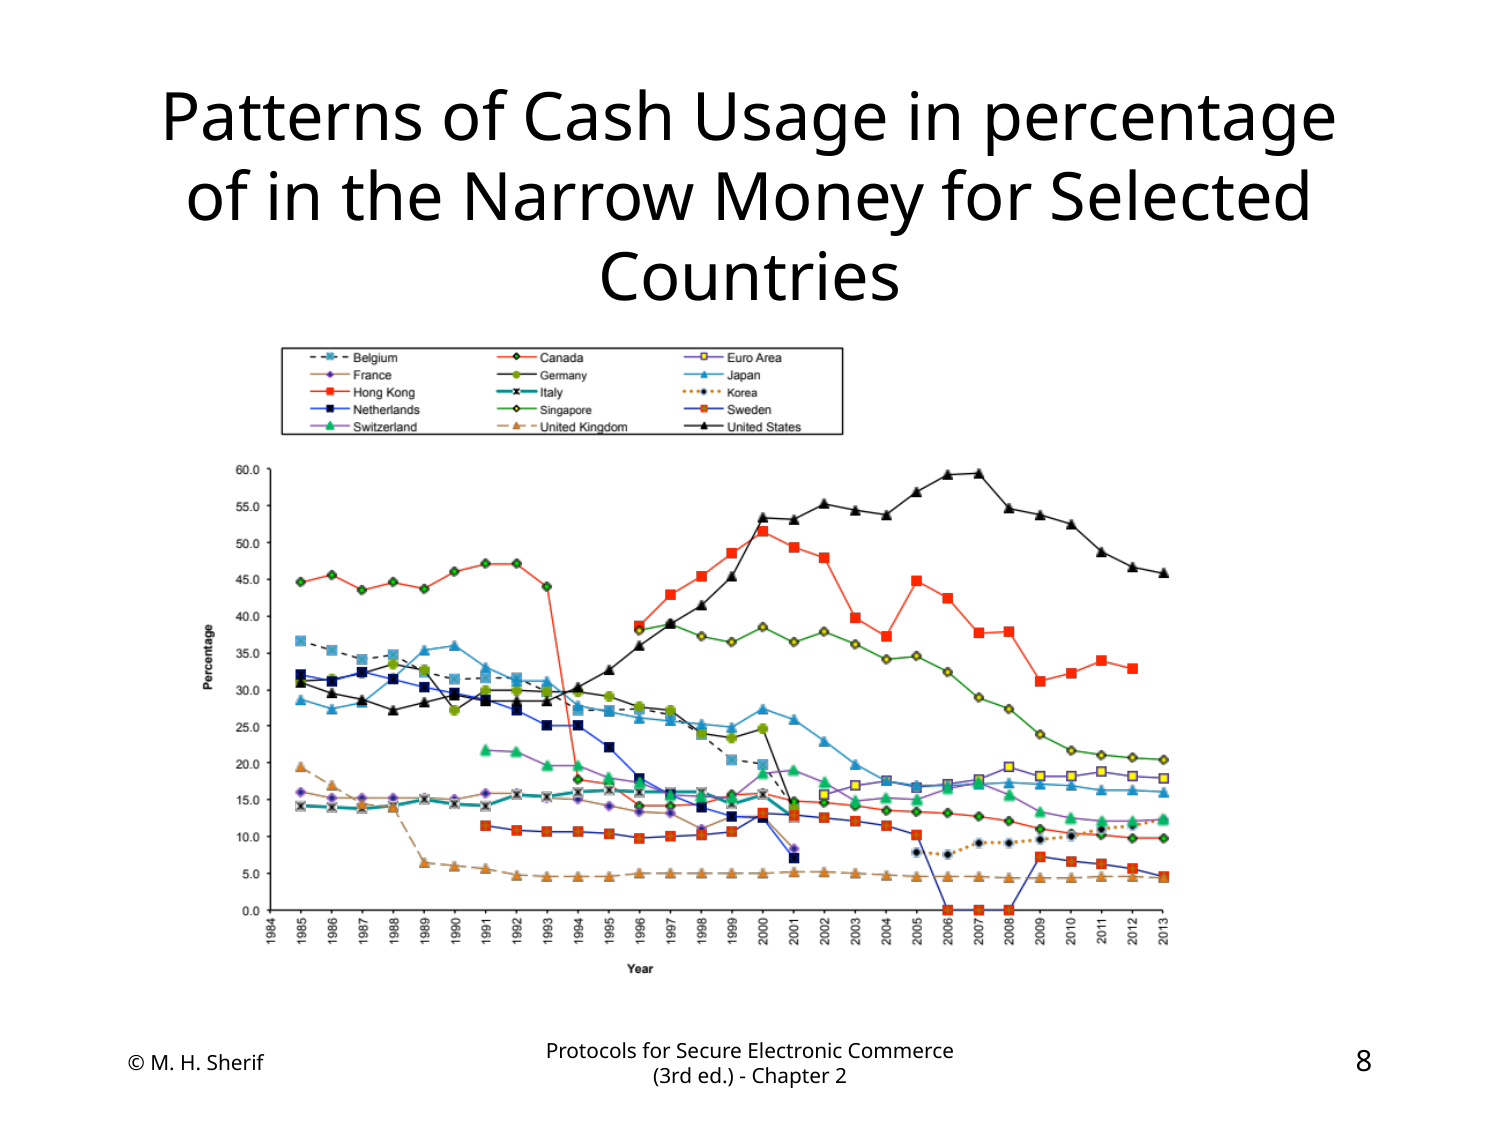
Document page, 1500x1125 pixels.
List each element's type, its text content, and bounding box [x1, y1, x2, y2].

slide_number © M. H. Sherif [112, 1025, 425, 1100]
slide_number 8 [1074, 1025, 1388, 1100]
footer Protocols for Secure Electronic Commerce (3rd ed.) - Chapter 2 [512, 1040, 988, 1100]
title Patterns of Cash Usage in percentage of in the Narrow Money for Selected Countries [112, 99, 1388, 288]
picture [187, 324, 1226, 1032]
